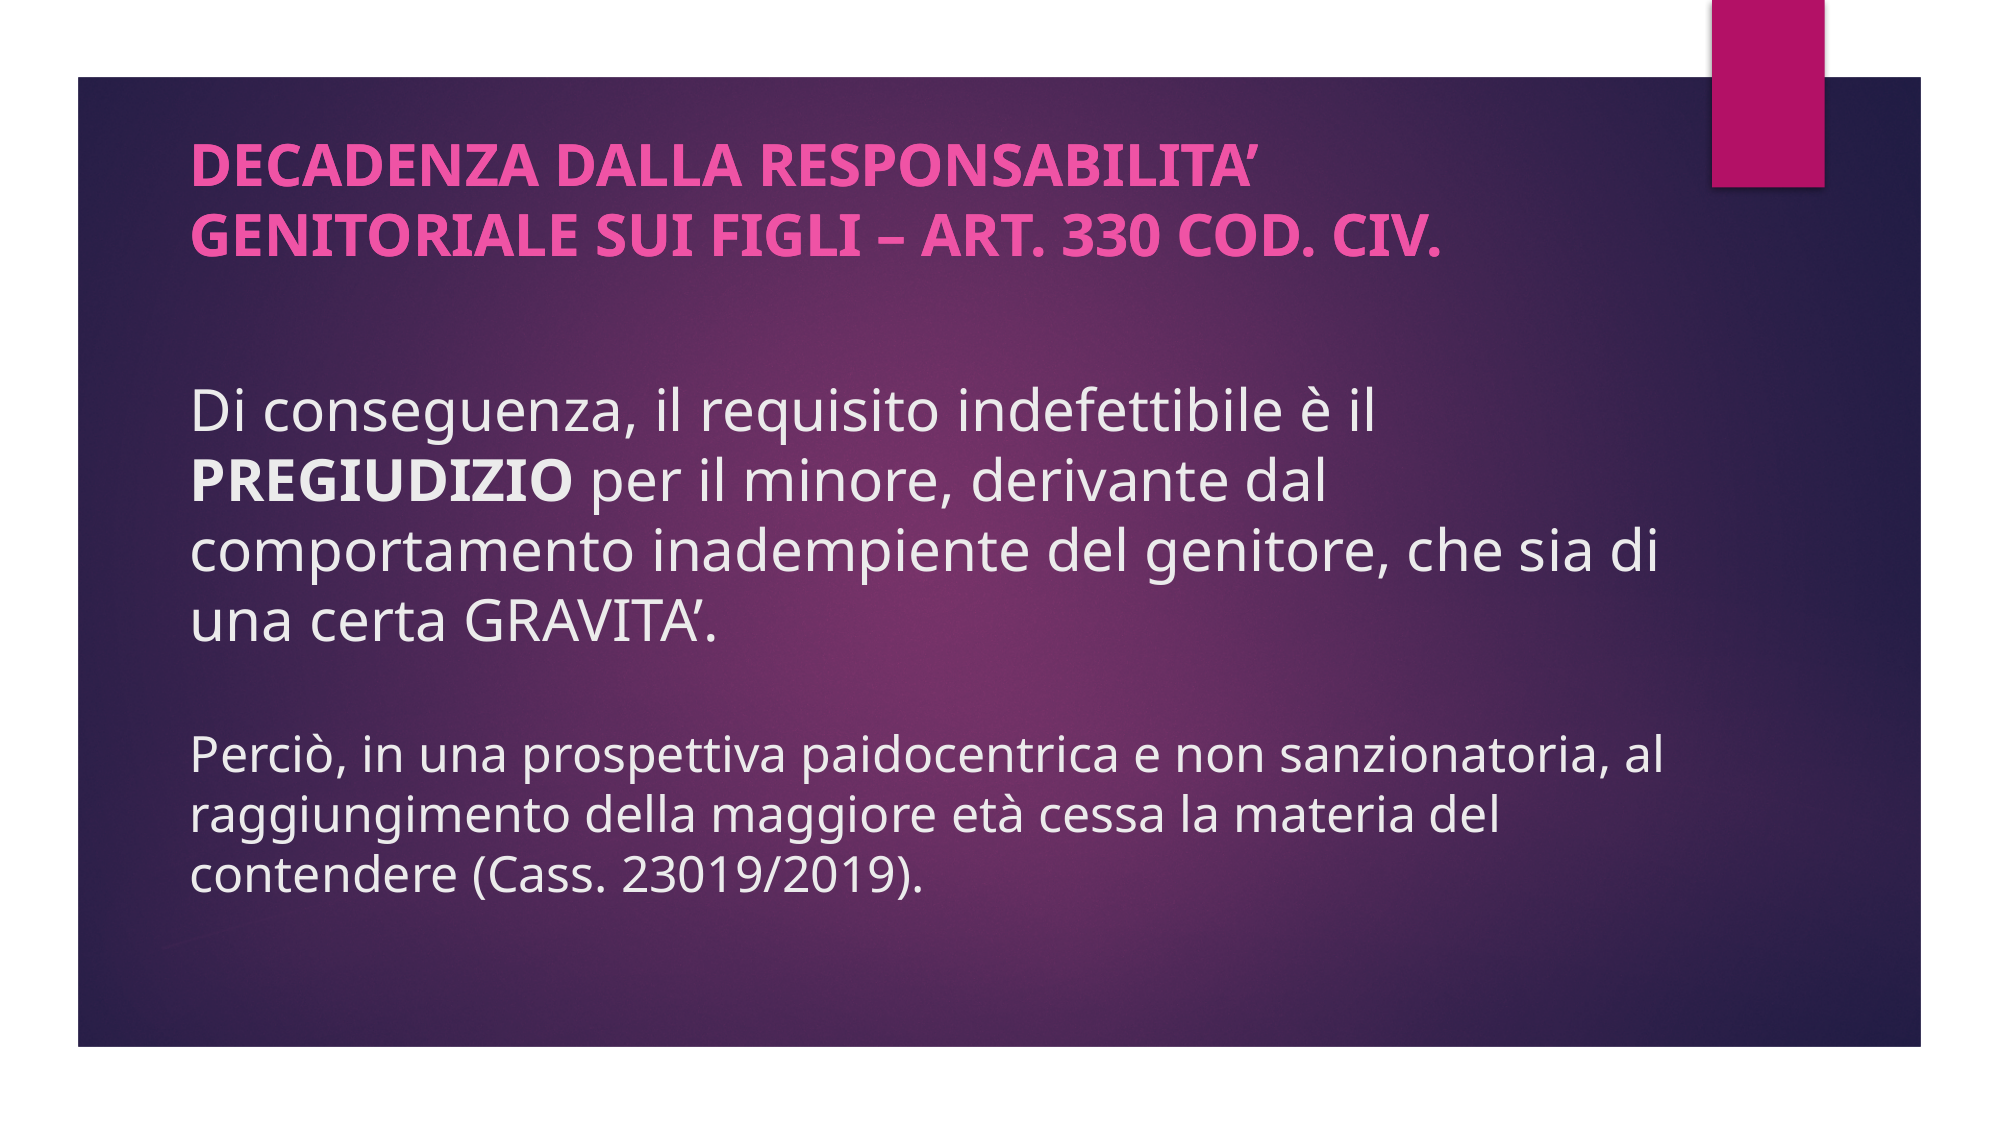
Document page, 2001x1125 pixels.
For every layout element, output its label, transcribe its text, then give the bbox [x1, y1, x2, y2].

text_box decadenza dalla responsabilita’ genitoriale sui figli – art. 330 cod. civ. [174, 120, 1630, 294]
title Di conseguenza, il requisito indefettibile è il PREGIUDIZIO per il minore, derivante dal comportamento inadempiente del genitore, che sia di una certa GRAVITA’. Perciò, in una prospettiva paidocentrica e non sanzionatoria, al raggiungimento della maggiore età cessa la materia del contendere (Cass. 23019/2019). [174, 293, 1786, 981]
